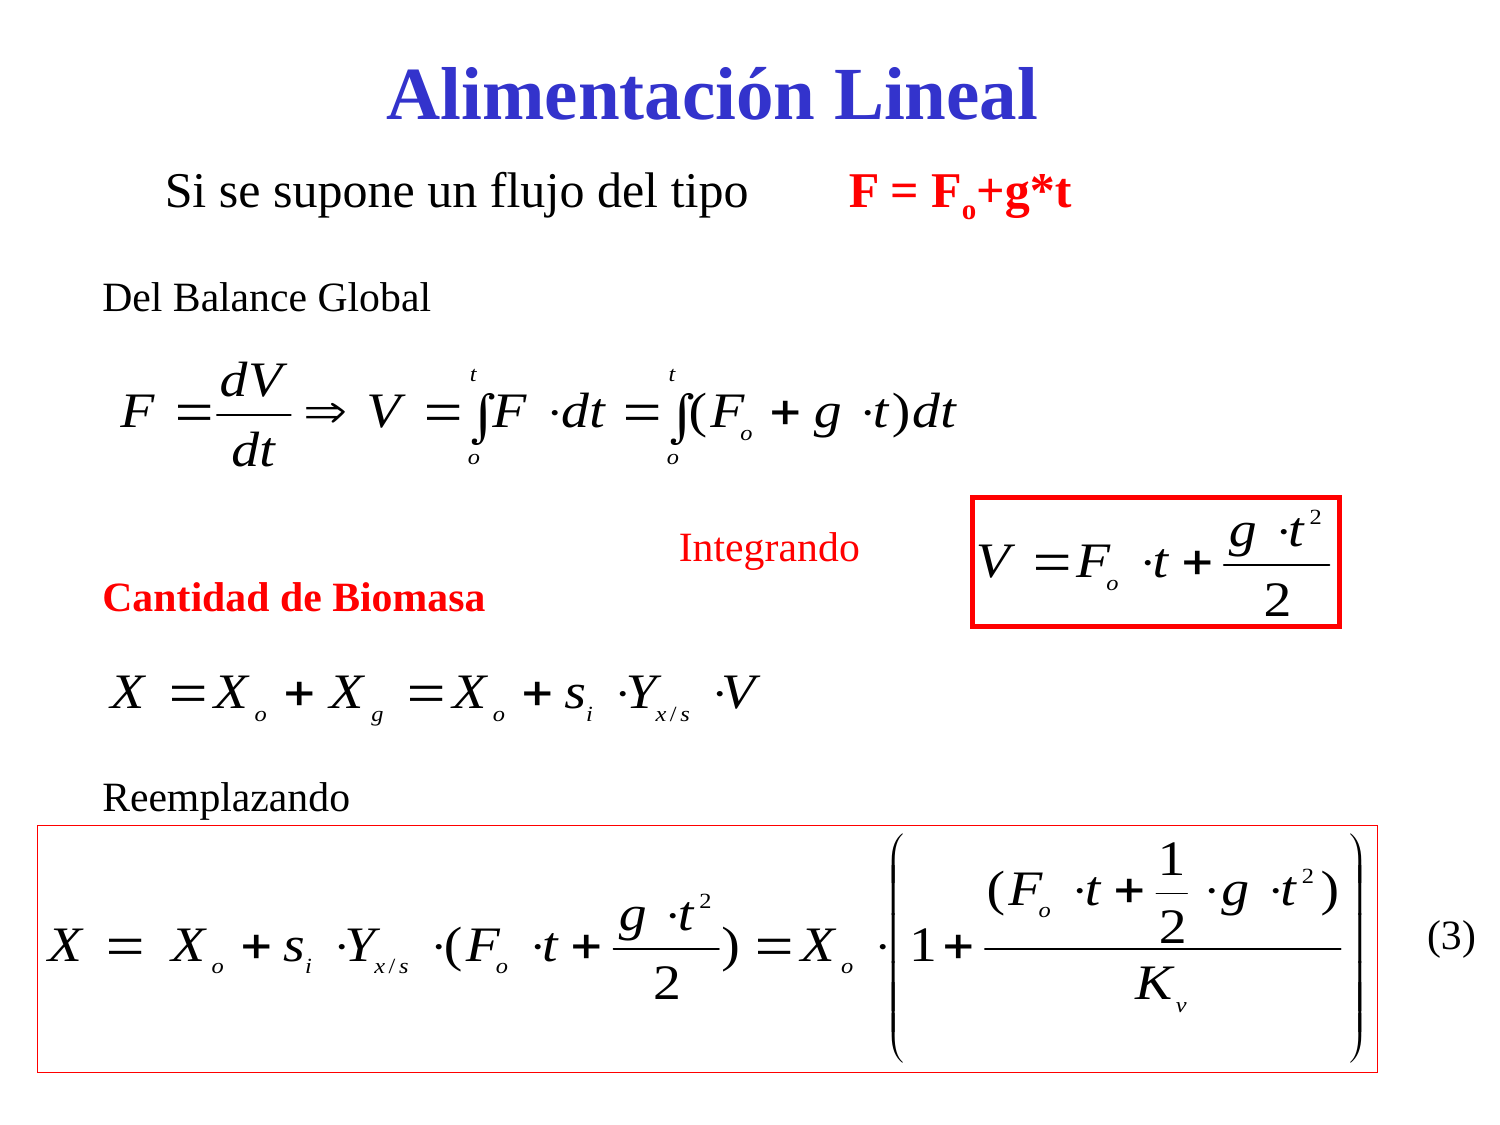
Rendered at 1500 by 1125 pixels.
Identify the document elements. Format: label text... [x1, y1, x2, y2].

text_box Si se supone un flujo del tipo F = Fo+g*t [150, 149, 1250, 233]
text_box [37, 762, 1500, 1074]
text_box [87, 262, 966, 475]
text_box Alimentación Lineal [200, 37, 1225, 143]
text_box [87, 562, 769, 735]
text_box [312, 499, 1338, 625]
